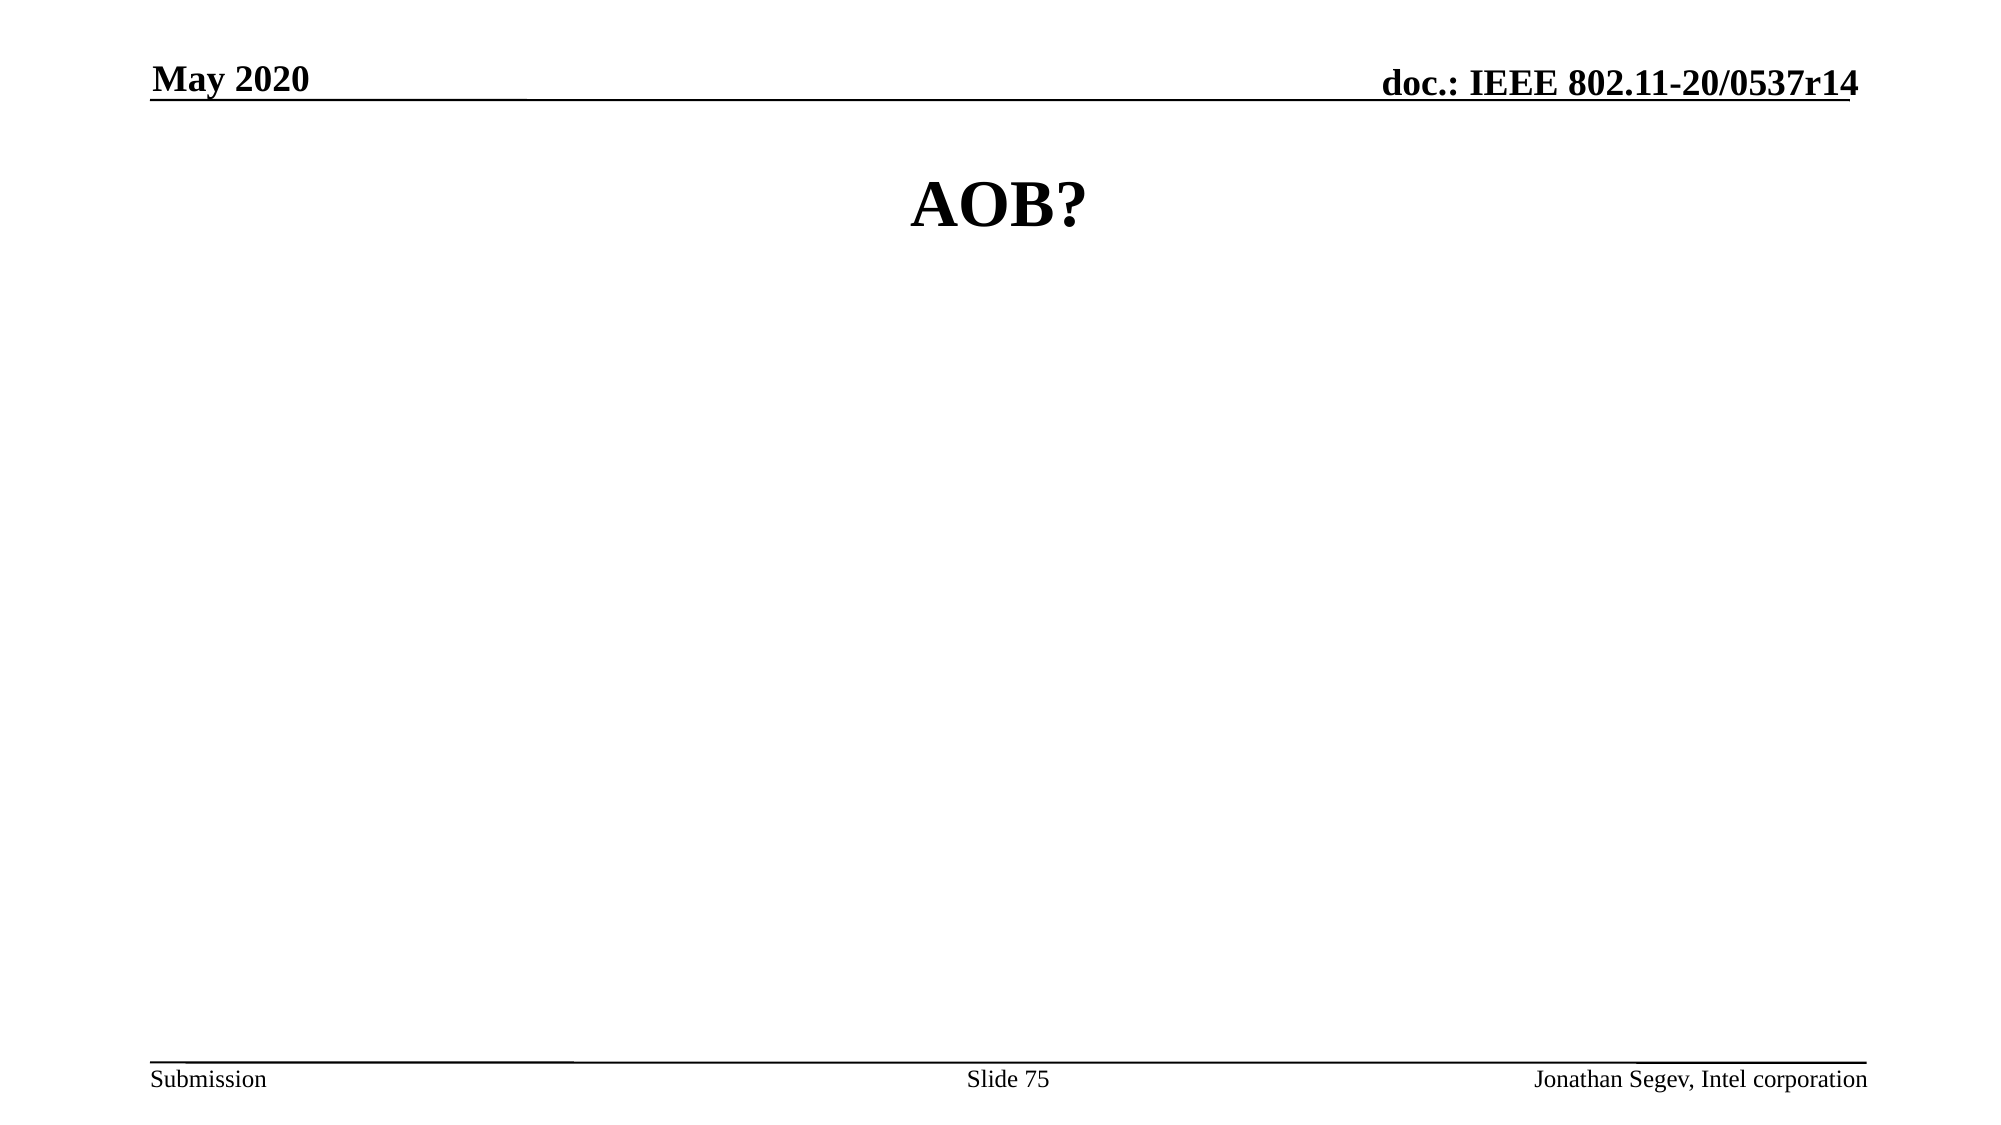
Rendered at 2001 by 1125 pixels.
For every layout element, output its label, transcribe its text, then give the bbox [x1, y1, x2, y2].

title AOB? [149, 112, 1850, 288]
slide_number Slide 75 [950, 1061, 1067, 1123]
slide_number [152, 54, 563, 100]
footer Jonathan Segev, Intel corporation [1171, 1061, 1869, 1093]
